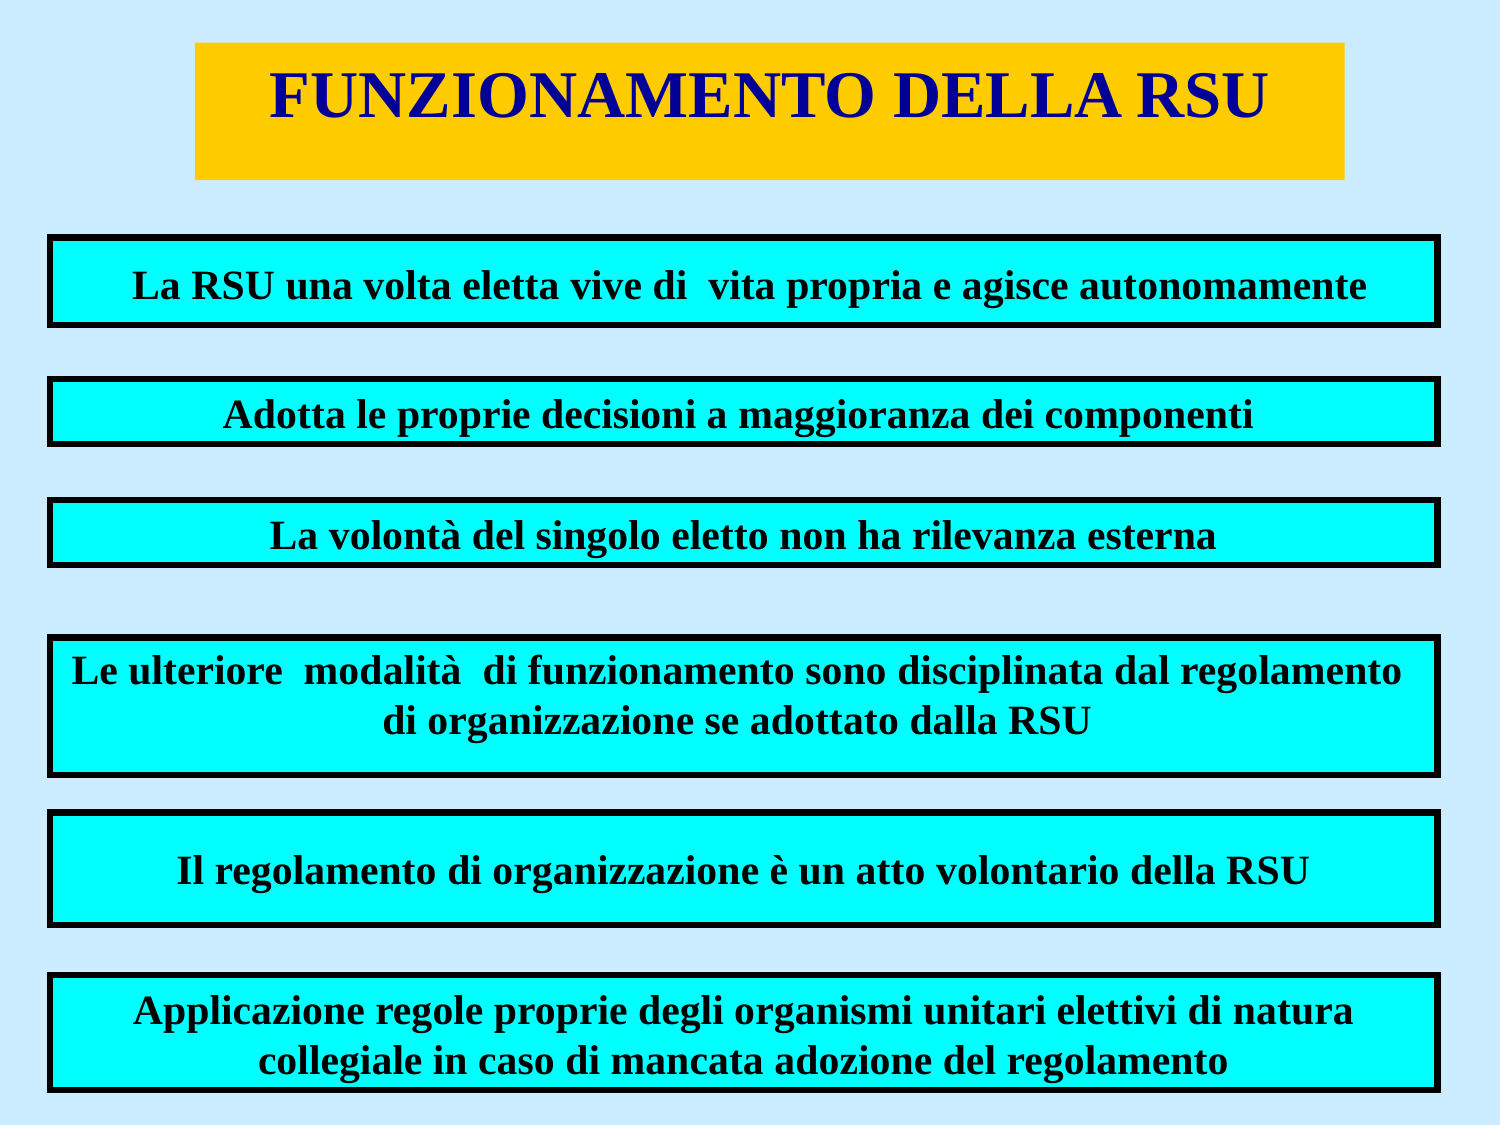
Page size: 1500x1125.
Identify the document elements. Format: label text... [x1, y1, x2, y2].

text_box [50, 812, 1438, 925]
slide_number 47 [1074, 1091, 1425, 1103]
text_box Applicazione regole proprie degli organismi unitari elettivi di natura collegiale in caso di mancata adozione del regolamento [50, 974, 1438, 1091]
text_box Il regolamento di organizzazione è un atto volontario della RSU [62, 834, 1425, 901]
text_box FUNZIONAMENTO DELLA RSU [194, 42, 1345, 181]
text_box La volontà del singolo eletto non ha rilevanza esterna [50, 500, 1438, 566]
text_box Le ulteriore modalità di funzionamento sono disciplinata dal regolamento di organizzazione se adottato dalla RSU [50, 634, 1425, 751]
text_box Adotta le proprie decisioni a maggioranza dei componenti [50, 378, 1438, 444]
text_box [62, 412, 1463, 488]
text_box La RSU una volta eletta vive di vita propria e agisce autonomamente [62, 249, 1438, 316]
text_box [50, 237, 1438, 325]
text_box [50, 637, 1438, 775]
